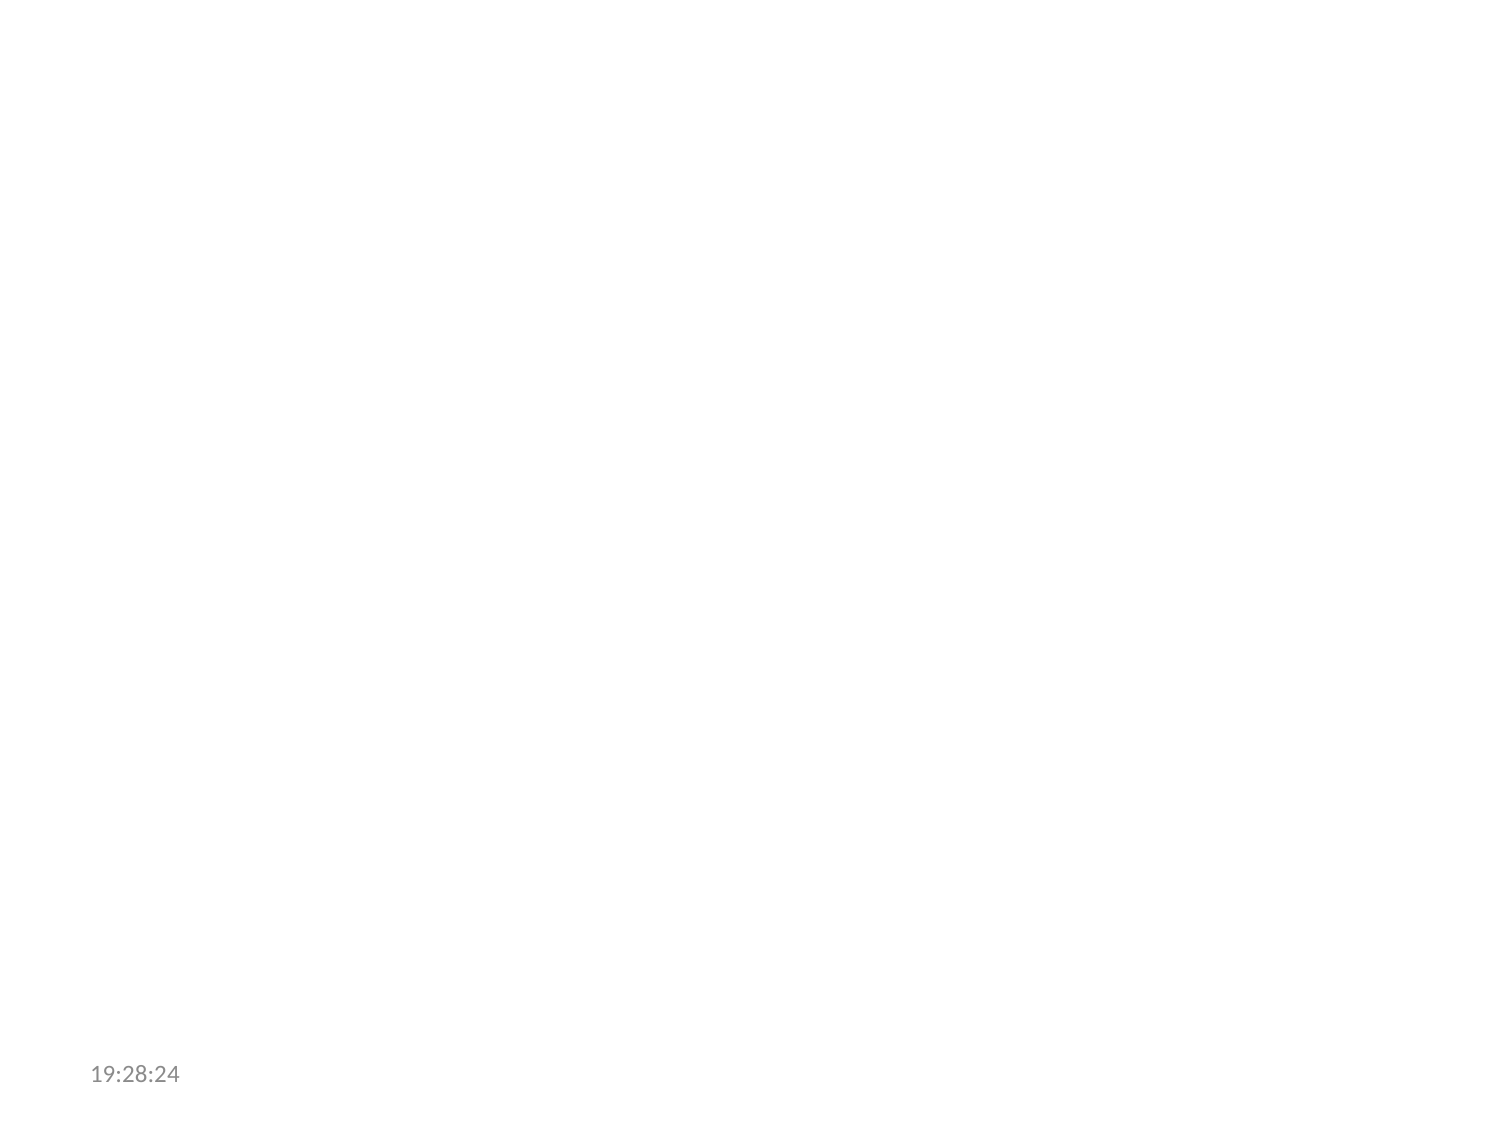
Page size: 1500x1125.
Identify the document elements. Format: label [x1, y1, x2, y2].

slide_number [75, 1042, 425, 1103]
